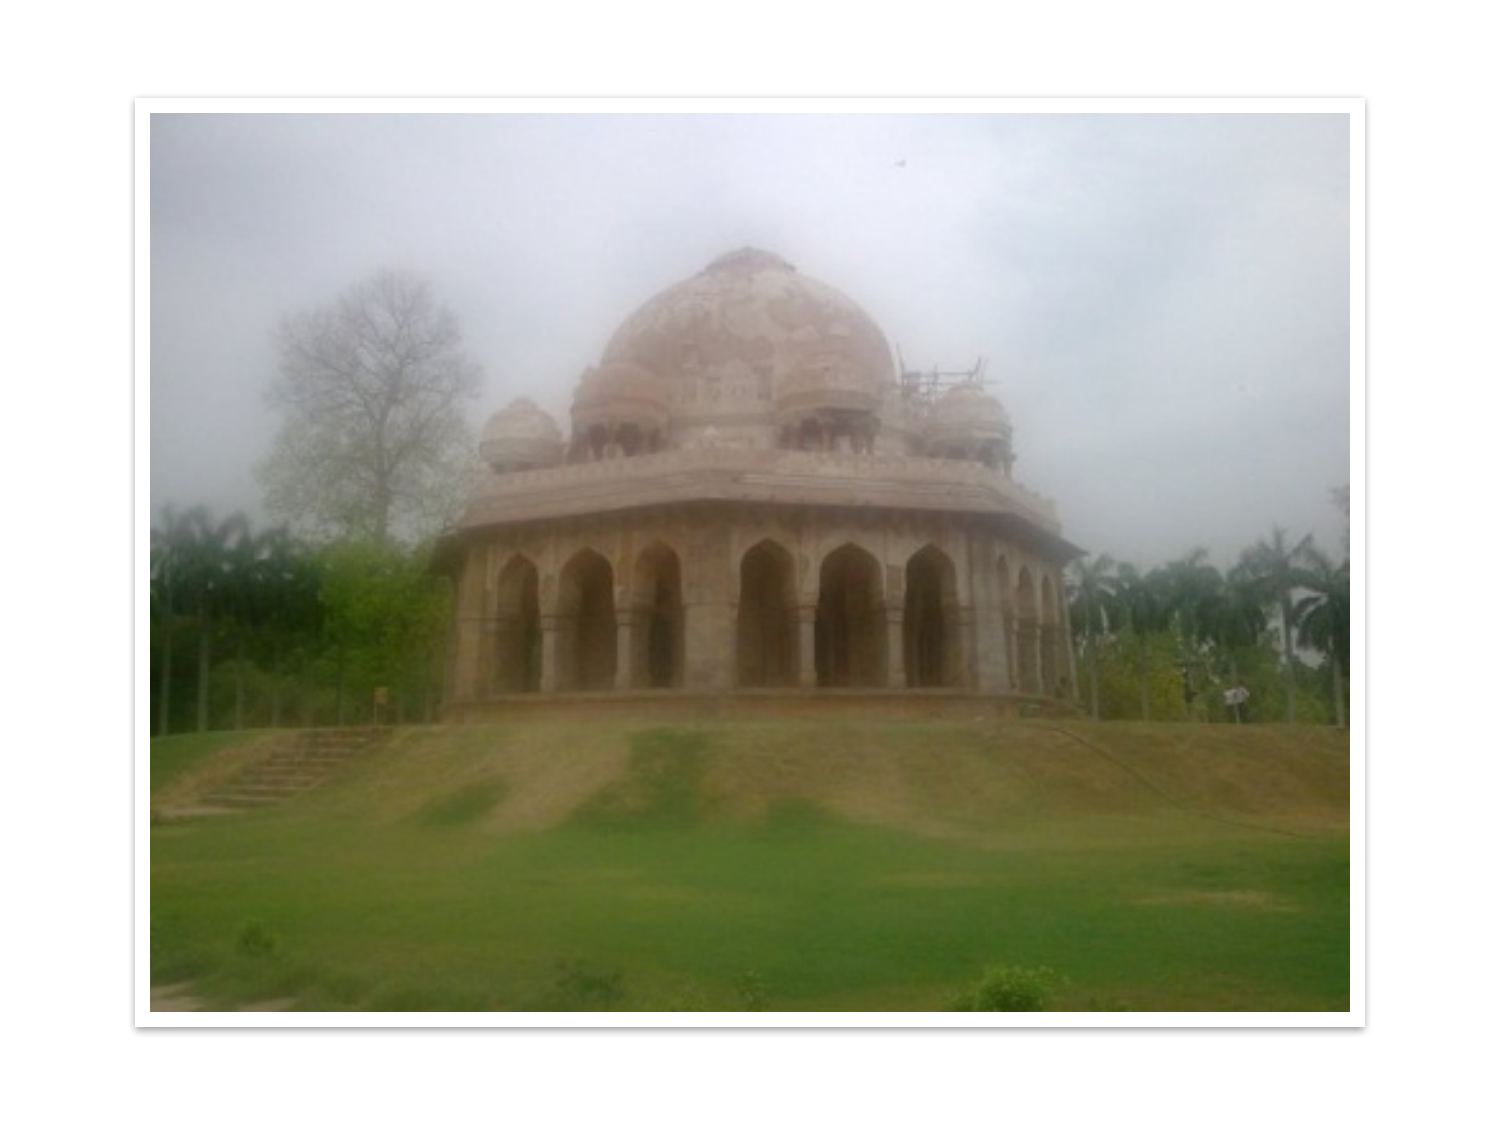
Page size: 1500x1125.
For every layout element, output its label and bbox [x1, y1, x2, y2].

picture [149, 112, 1351, 1013]
